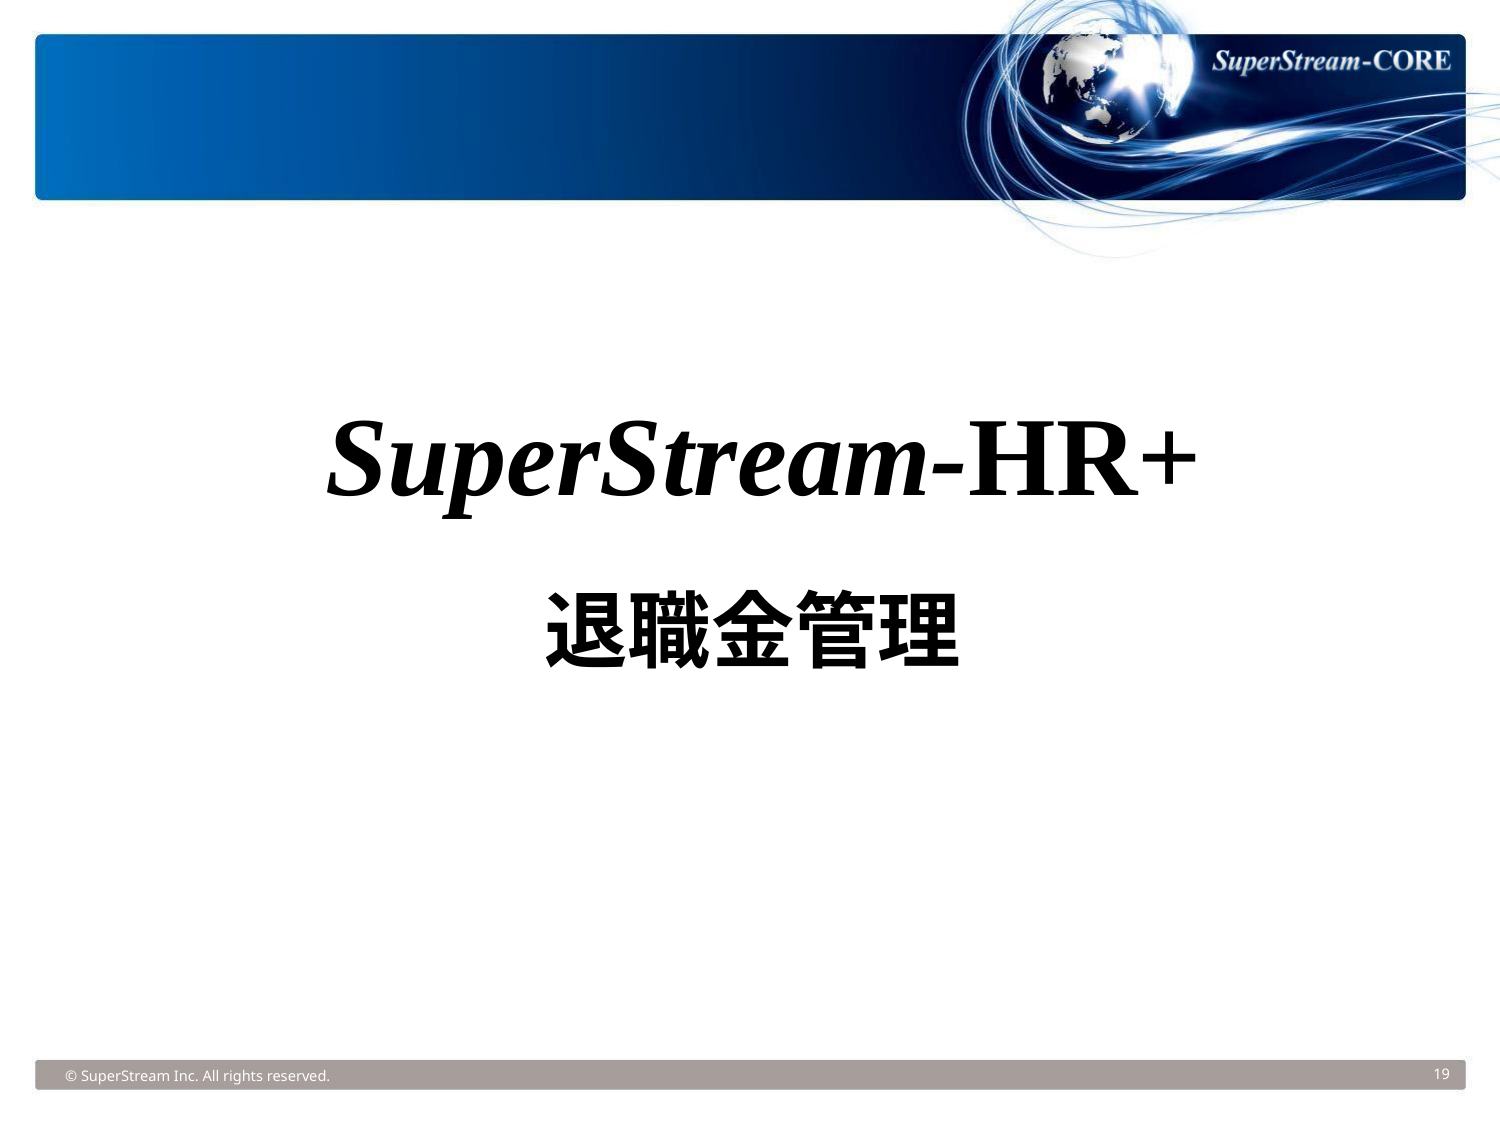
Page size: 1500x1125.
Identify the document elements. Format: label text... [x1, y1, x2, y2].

text_box SuperStream-HR+ [192, 374, 1335, 526]
text_box 退職金管理 [267, 570, 1239, 686]
footer © SuperStream Inc. All rights reserved. [50, 1059, 423, 1094]
slide_number 19 [1331, 1060, 1450, 1090]
picture [0, 0, 1500, 1125]
